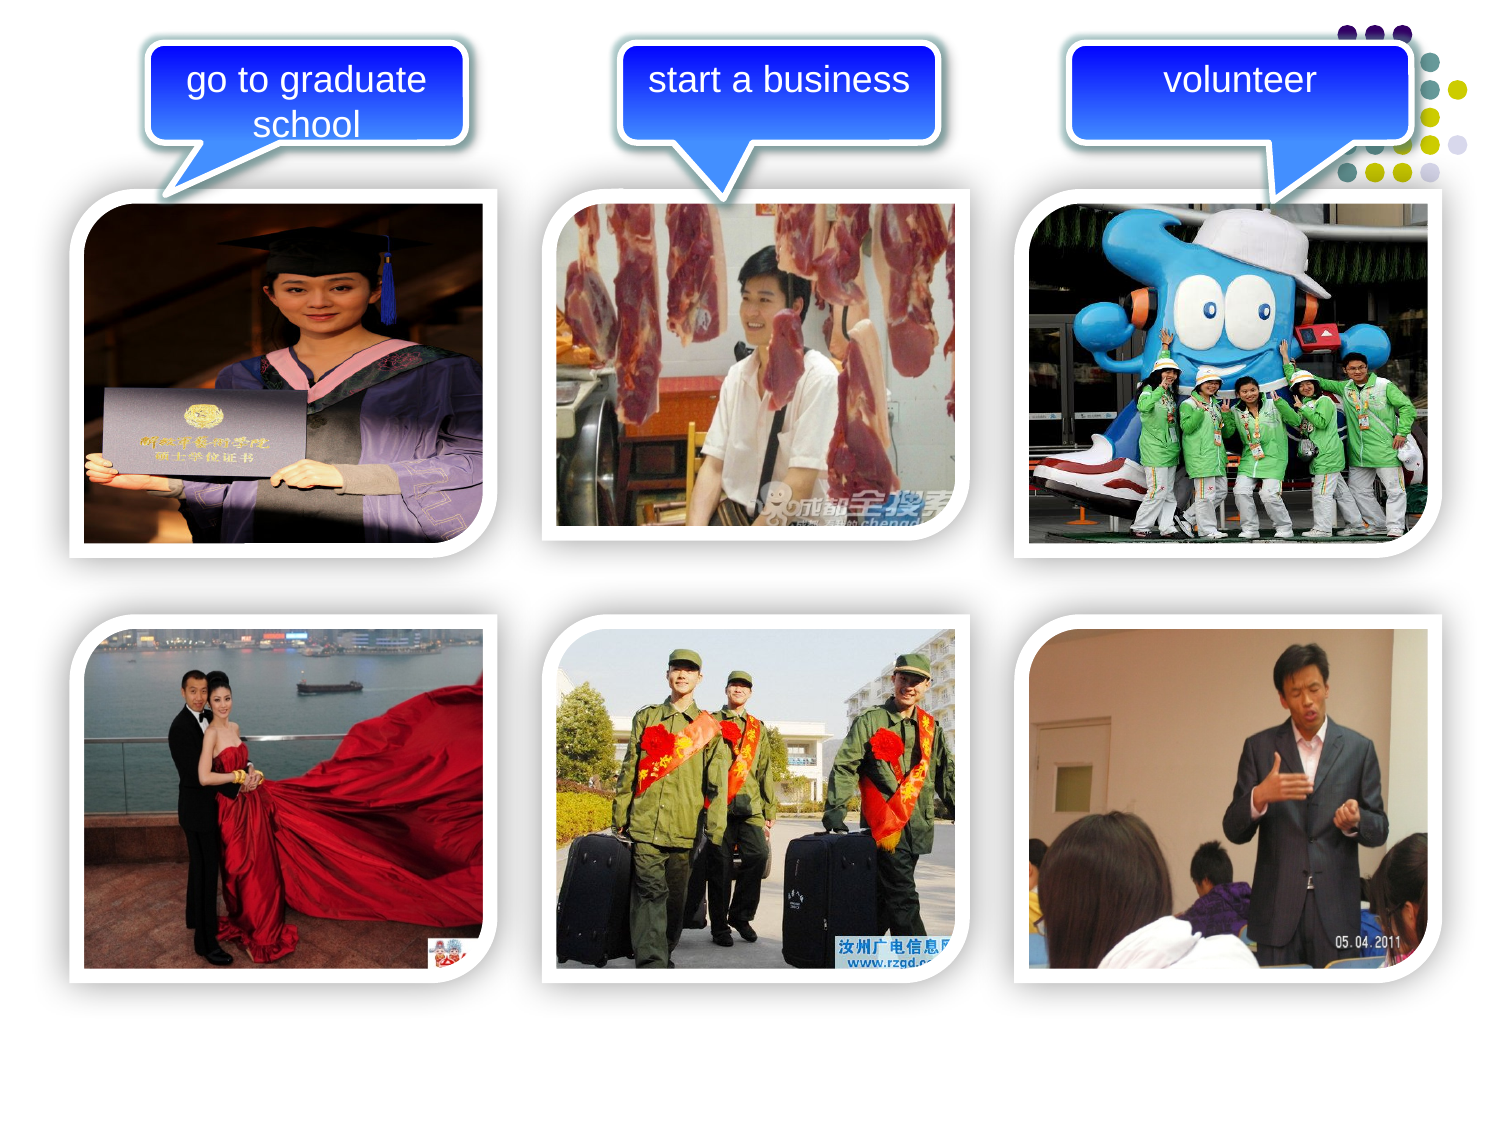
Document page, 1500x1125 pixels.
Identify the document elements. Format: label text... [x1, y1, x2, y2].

picture [548, 621, 963, 977]
picture [1021, 621, 1436, 977]
picture [76, 195, 491, 551]
picture [76, 621, 491, 977]
picture [548, 195, 963, 534]
text_box volunteer [1065, 39, 1415, 186]
text_box go to graduate school [144, 39, 470, 186]
text_box start a business [616, 39, 942, 186]
picture [1021, 195, 1436, 552]
